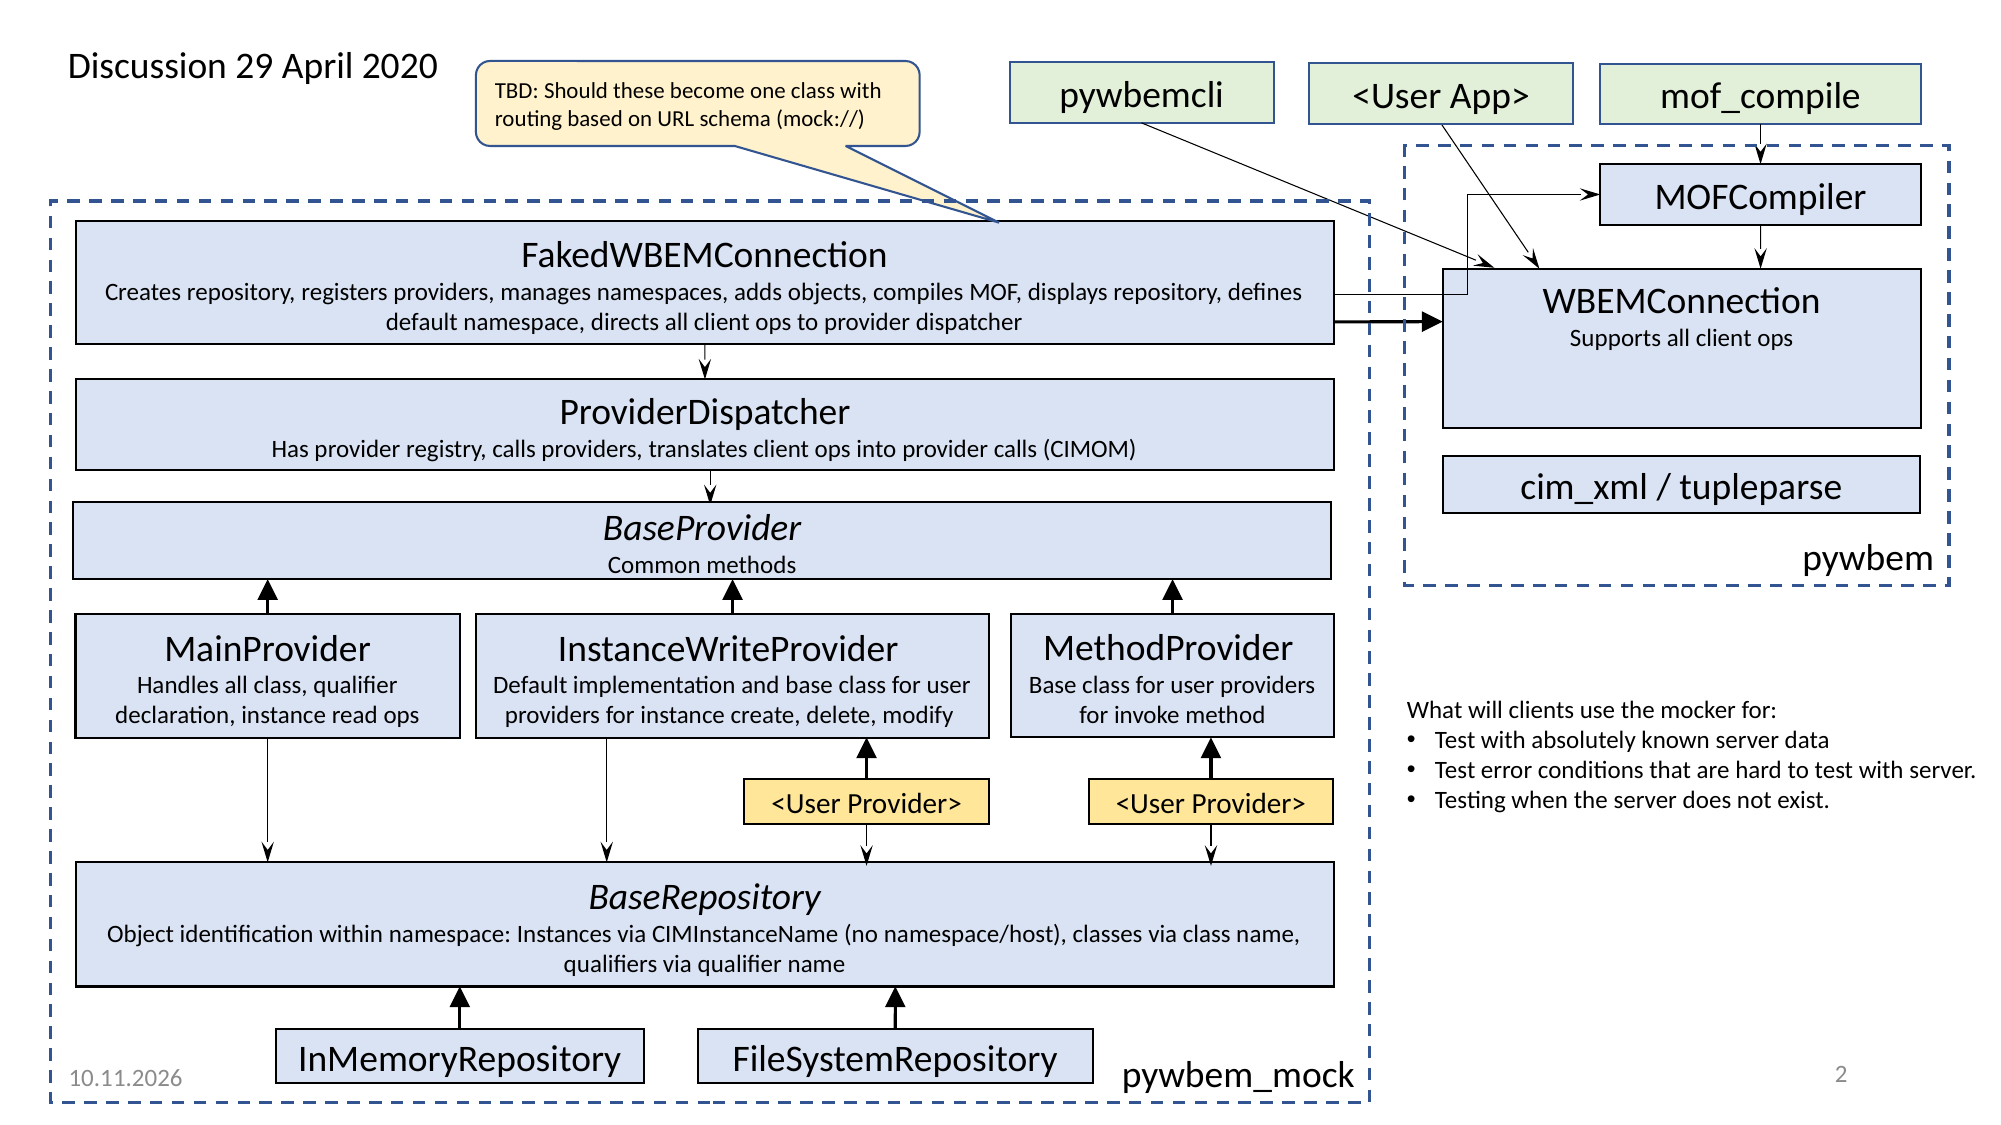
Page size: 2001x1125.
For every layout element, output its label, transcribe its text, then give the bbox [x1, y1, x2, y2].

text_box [1141, 122, 1495, 268]
text_box pywbem_mock [50, 200, 1371, 1104]
text_box What will clients use the mocker for: Test with absolutely known server data Test error conditions that are hard to test with server. Testing when the server does not exist. [1392, 686, 2000, 822]
text_box Discussion 29 April 2020 [53, 33, 454, 93]
text_box TBD: Should these become one class with routing based on URL schema (mock://) [474, 59, 957, 200]
text_box <User App> [1308, 62, 1574, 125]
text_box pywbemcli [1009, 61, 1275, 124]
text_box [1495, 123, 1540, 194]
text_box pywbem [1404, 145, 1950, 587]
text_box MethodProvider Base class for user providers for invoke method [1010, 613, 1335, 738]
slide_number 2 [1723, 1042, 1863, 1103]
text_box BaseProvider Common methods [72, 501, 1332, 580]
text_box mof_compile [1599, 63, 1922, 125]
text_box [1335, 194, 1601, 295]
text_box ProviderDispatcher Has provider registry, calls providers, translates client ops into provider calls (CIMOM) [75, 378, 1335, 471]
text_box <User Provider> [1088, 778, 1334, 825]
